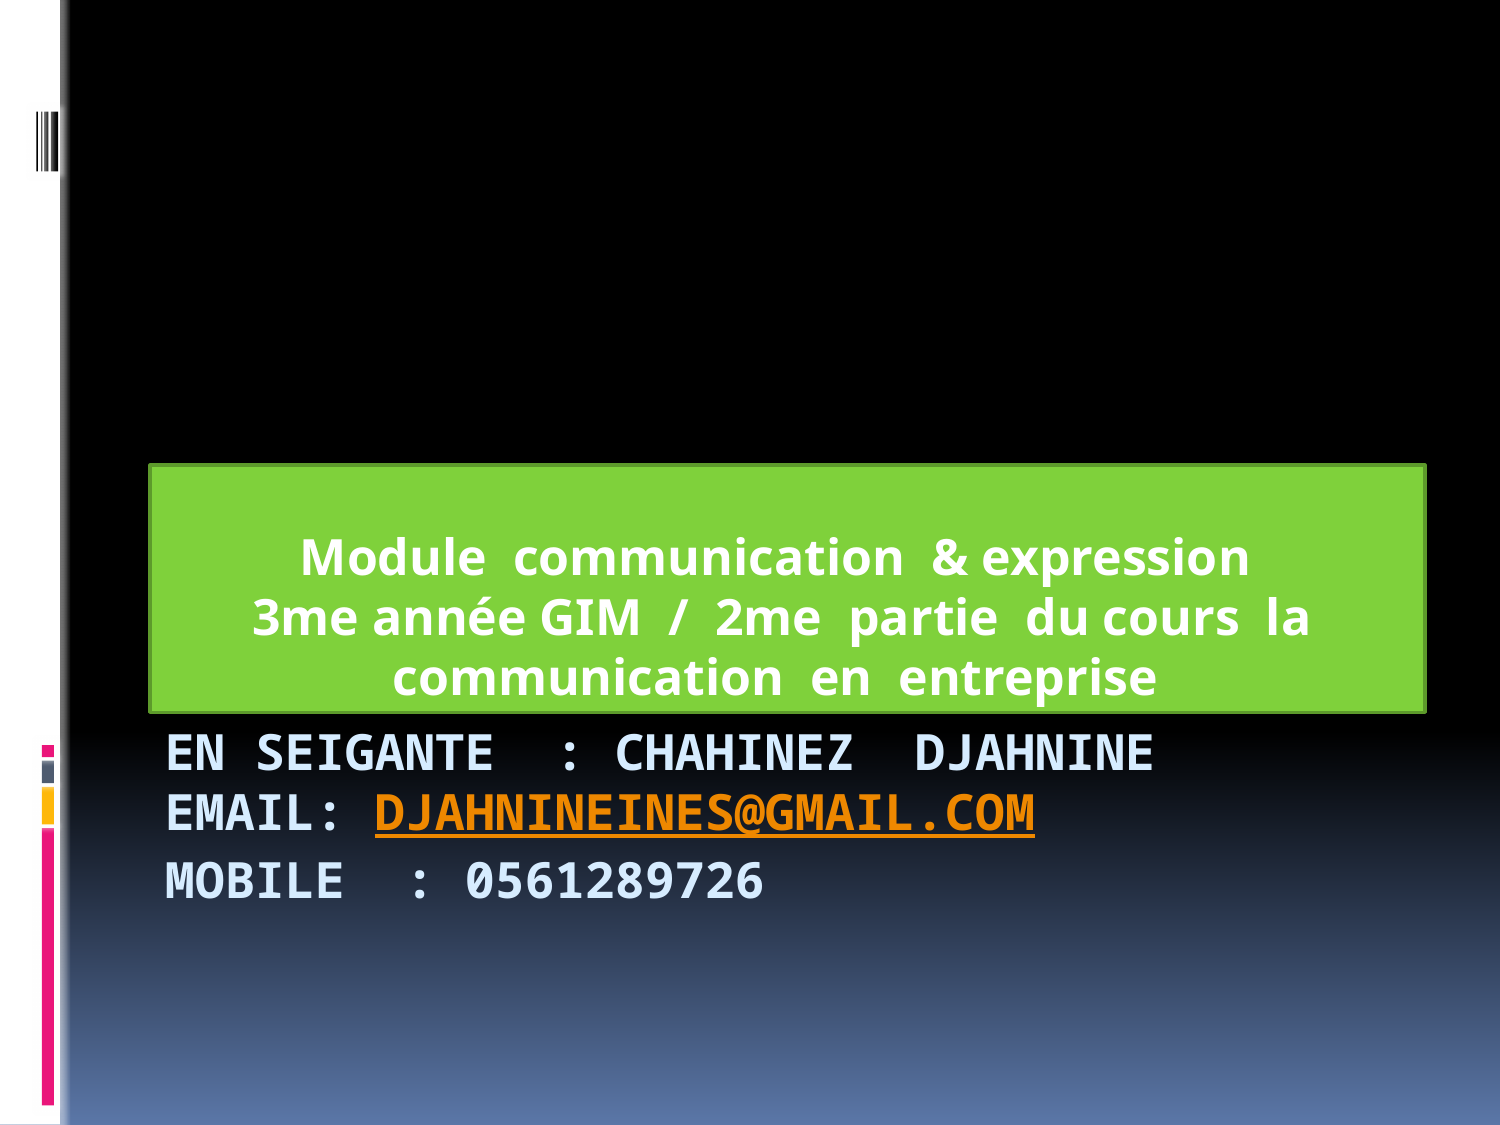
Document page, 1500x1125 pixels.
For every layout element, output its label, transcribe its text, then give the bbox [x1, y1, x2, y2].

title En seigante : chahinez djahnine email: djahnineines@gmail.com mobile : 0561289726 [150, 714, 1425, 1037]
subtitle Module communication & expression 3me année GIM / 2me partie du cours la communication en entreprise [148, 463, 1427, 714]
